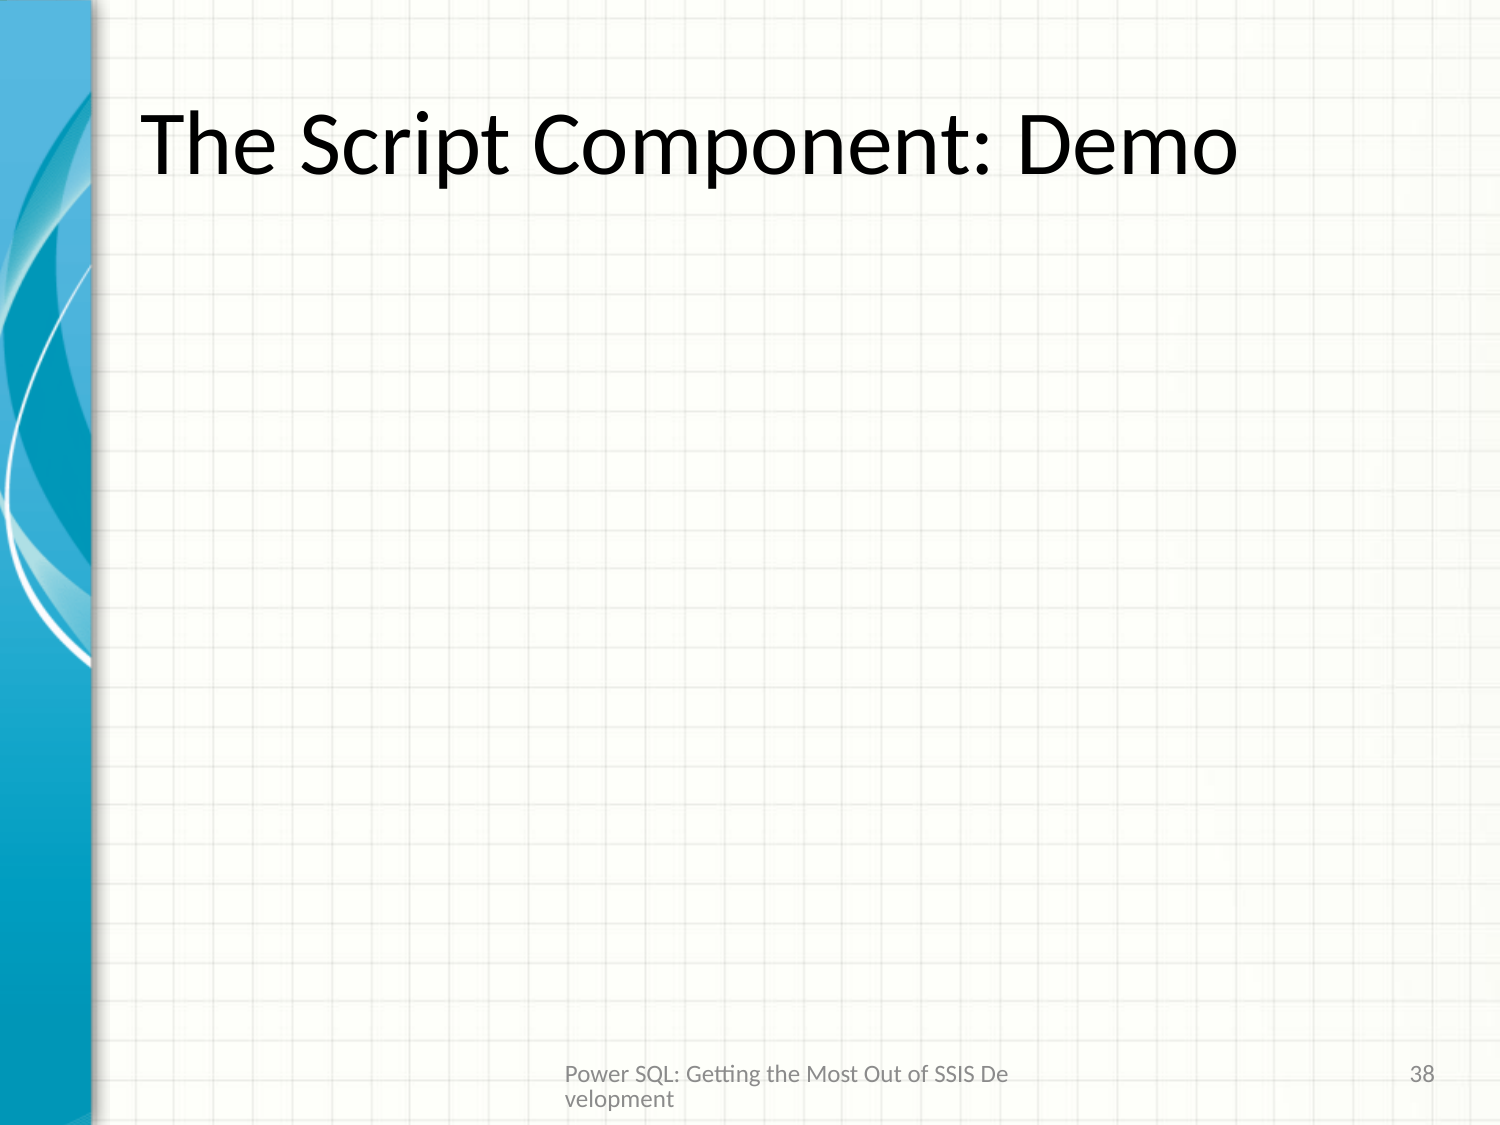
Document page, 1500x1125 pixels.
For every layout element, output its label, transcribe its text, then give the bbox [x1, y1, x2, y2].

footer Power SQL: Getting the Most Out of SSIS Development [549, 1042, 1025, 1103]
picture [0, 0, 1500, 1125]
slide_number 38 [1100, 1042, 1450, 1103]
title The Script Component: Demo [125, 44, 1450, 232]
